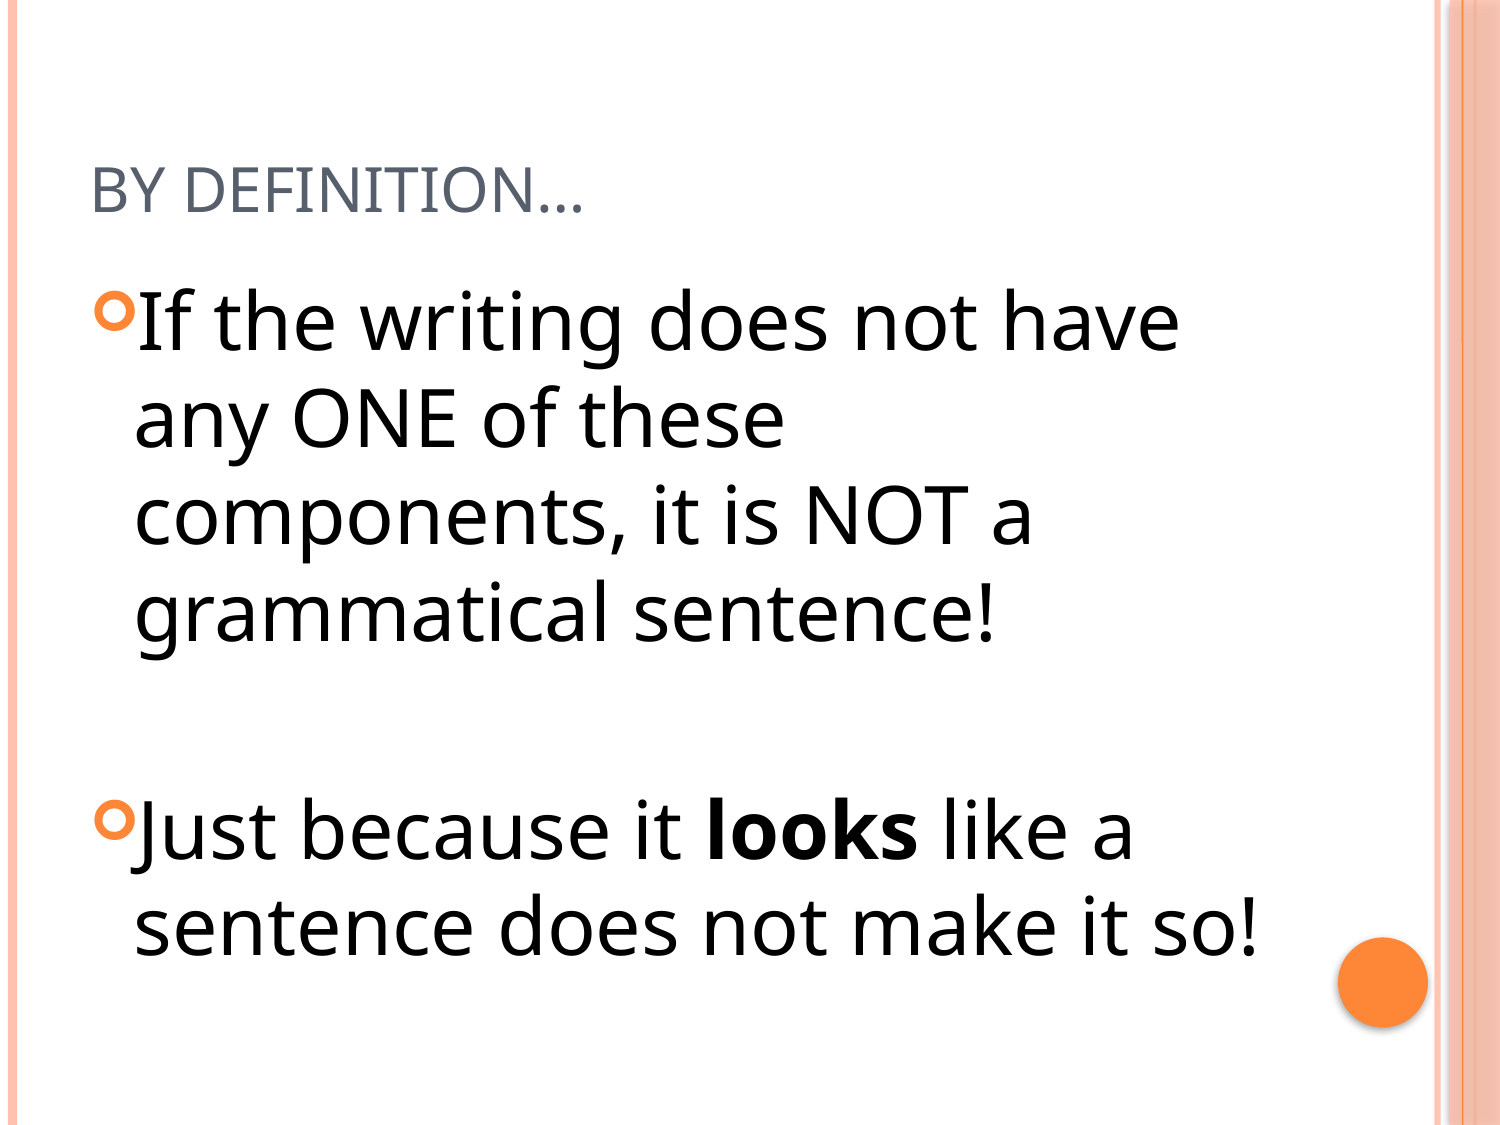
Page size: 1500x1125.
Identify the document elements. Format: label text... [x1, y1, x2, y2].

title By definition… [75, 45, 1300, 233]
list If the writing does not have any ONE of these components, it is NOT a grammatical sentence! Just because it looks like a sentence does not make it so! [75, 262, 1300, 1062]
